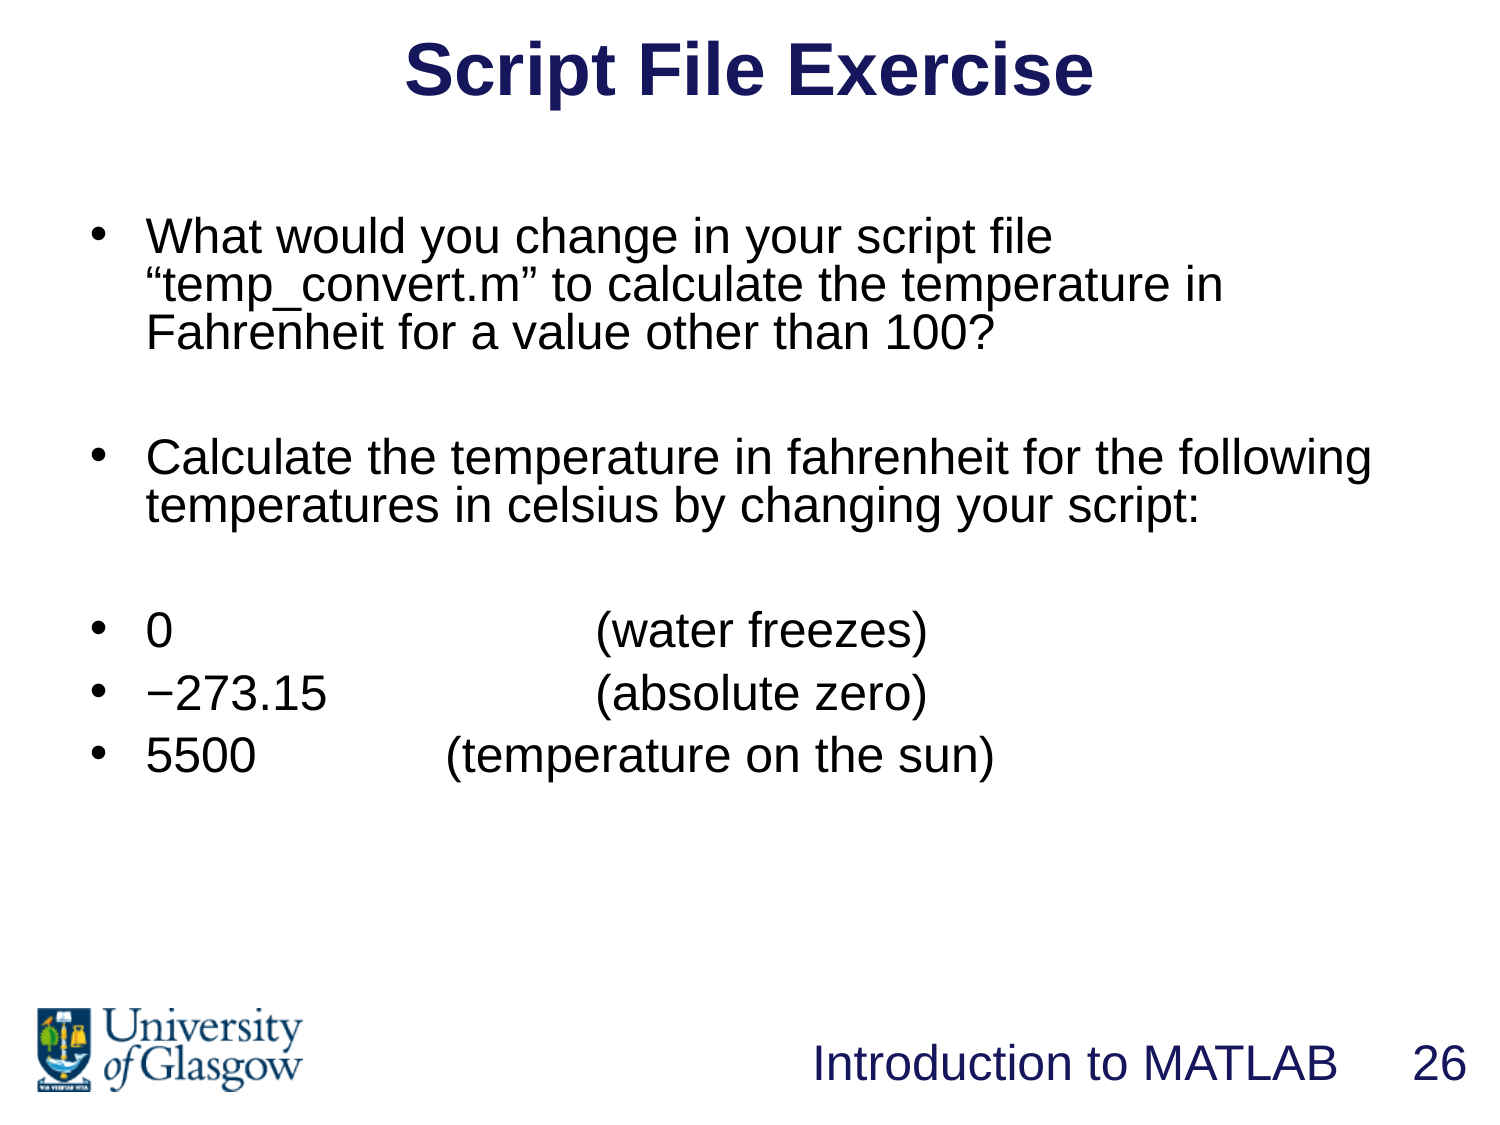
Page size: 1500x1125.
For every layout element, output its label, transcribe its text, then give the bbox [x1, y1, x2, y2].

picture [37, 1008, 303, 1092]
text_box What would you change in your script file “temp_convert.m” to calculate the temperature in Fahrenheit for a value other than 100? Calculate the temperature in fahrenheit for the following temperatures in celsius by changing your script: 0 (water freezes) −273.15 (absolute zero) 5500 (temperature on the sun) [74, 207, 1425, 951]
text_box Script File Exercise [138, 2, 1362, 128]
